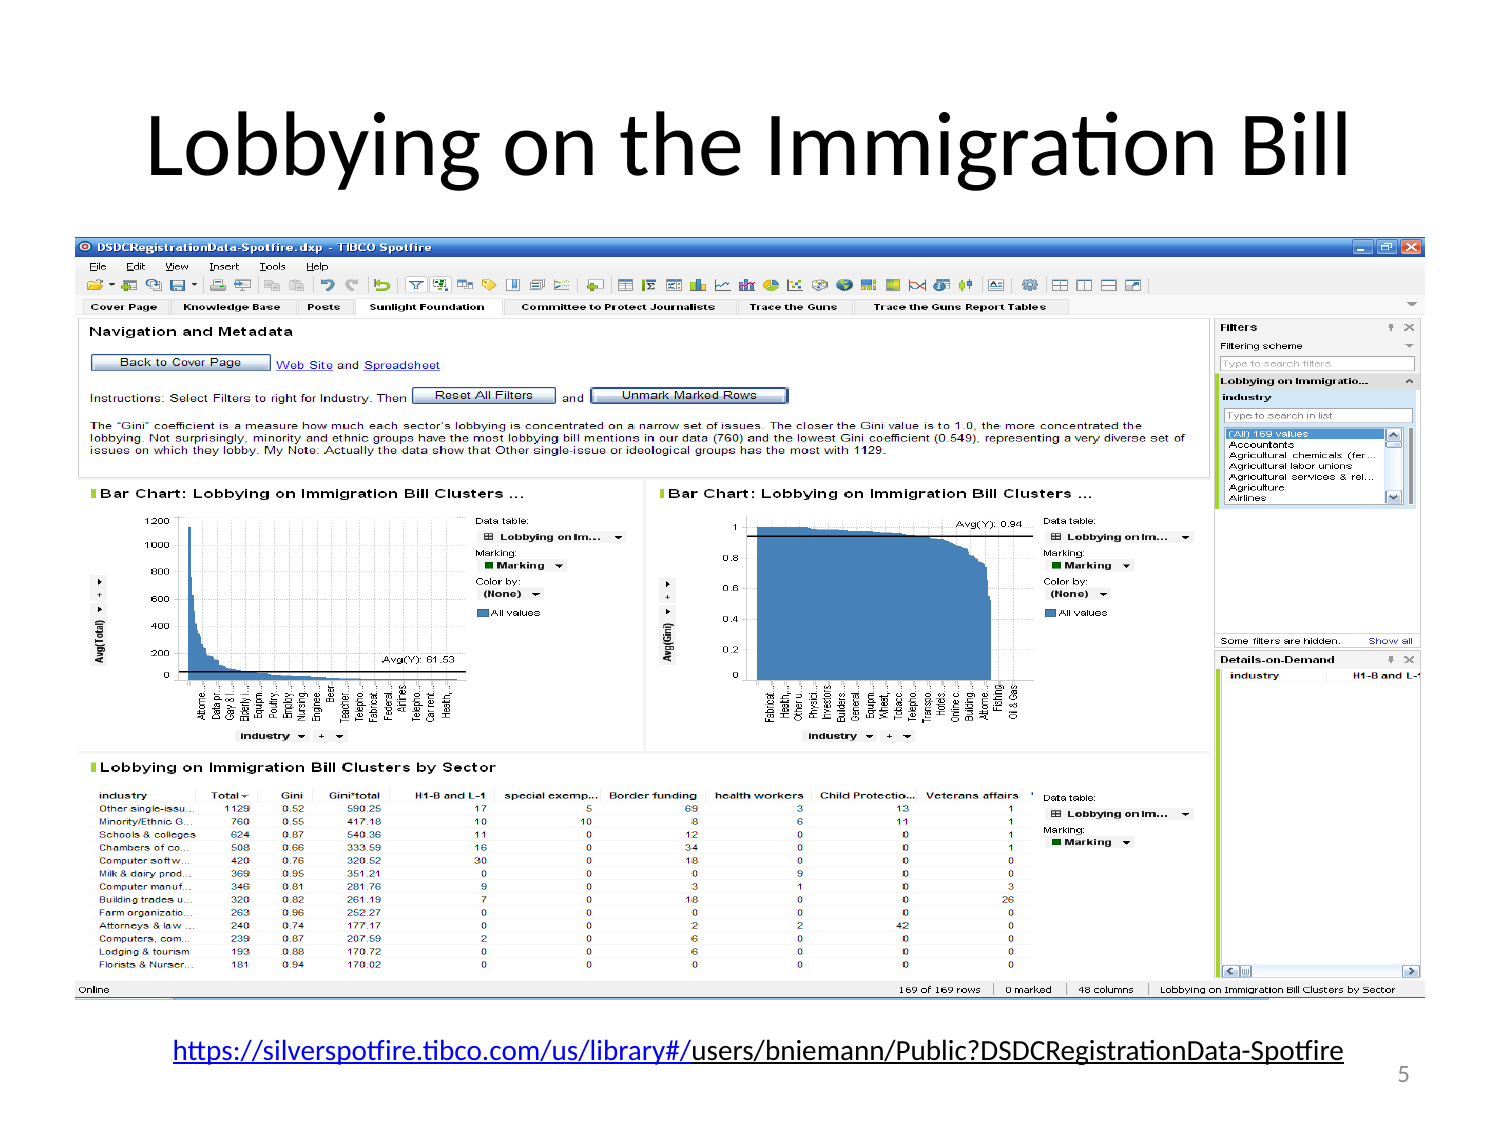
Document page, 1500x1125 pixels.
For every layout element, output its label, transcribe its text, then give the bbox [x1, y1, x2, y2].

title Lobbying on the Immigration Bill [75, 45, 1425, 233]
picture [74, 237, 1426, 1001]
text_box https://silverspotfire.tibco.com/us/library#/users/bniemann/Public?DSDCRegistrationData-Spotfire [157, 1023, 1366, 1074]
slide_number 5 [1074, 1042, 1425, 1103]
